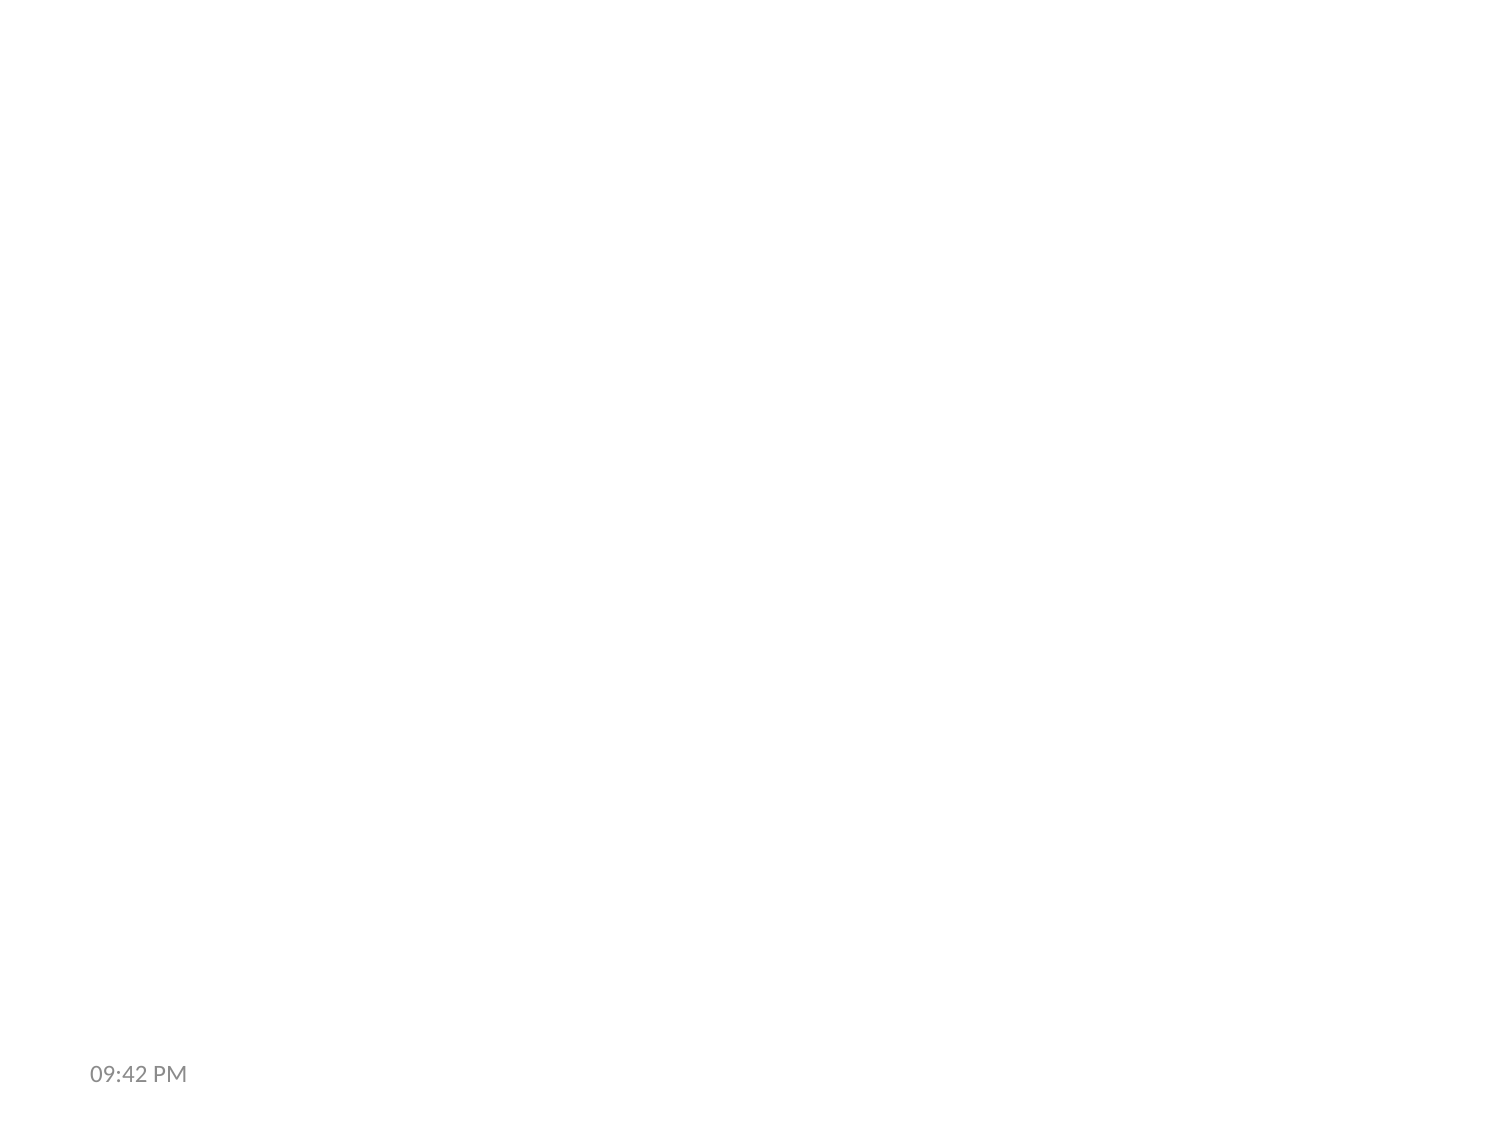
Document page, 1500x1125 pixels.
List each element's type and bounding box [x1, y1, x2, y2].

slide_number [75, 1042, 425, 1103]
